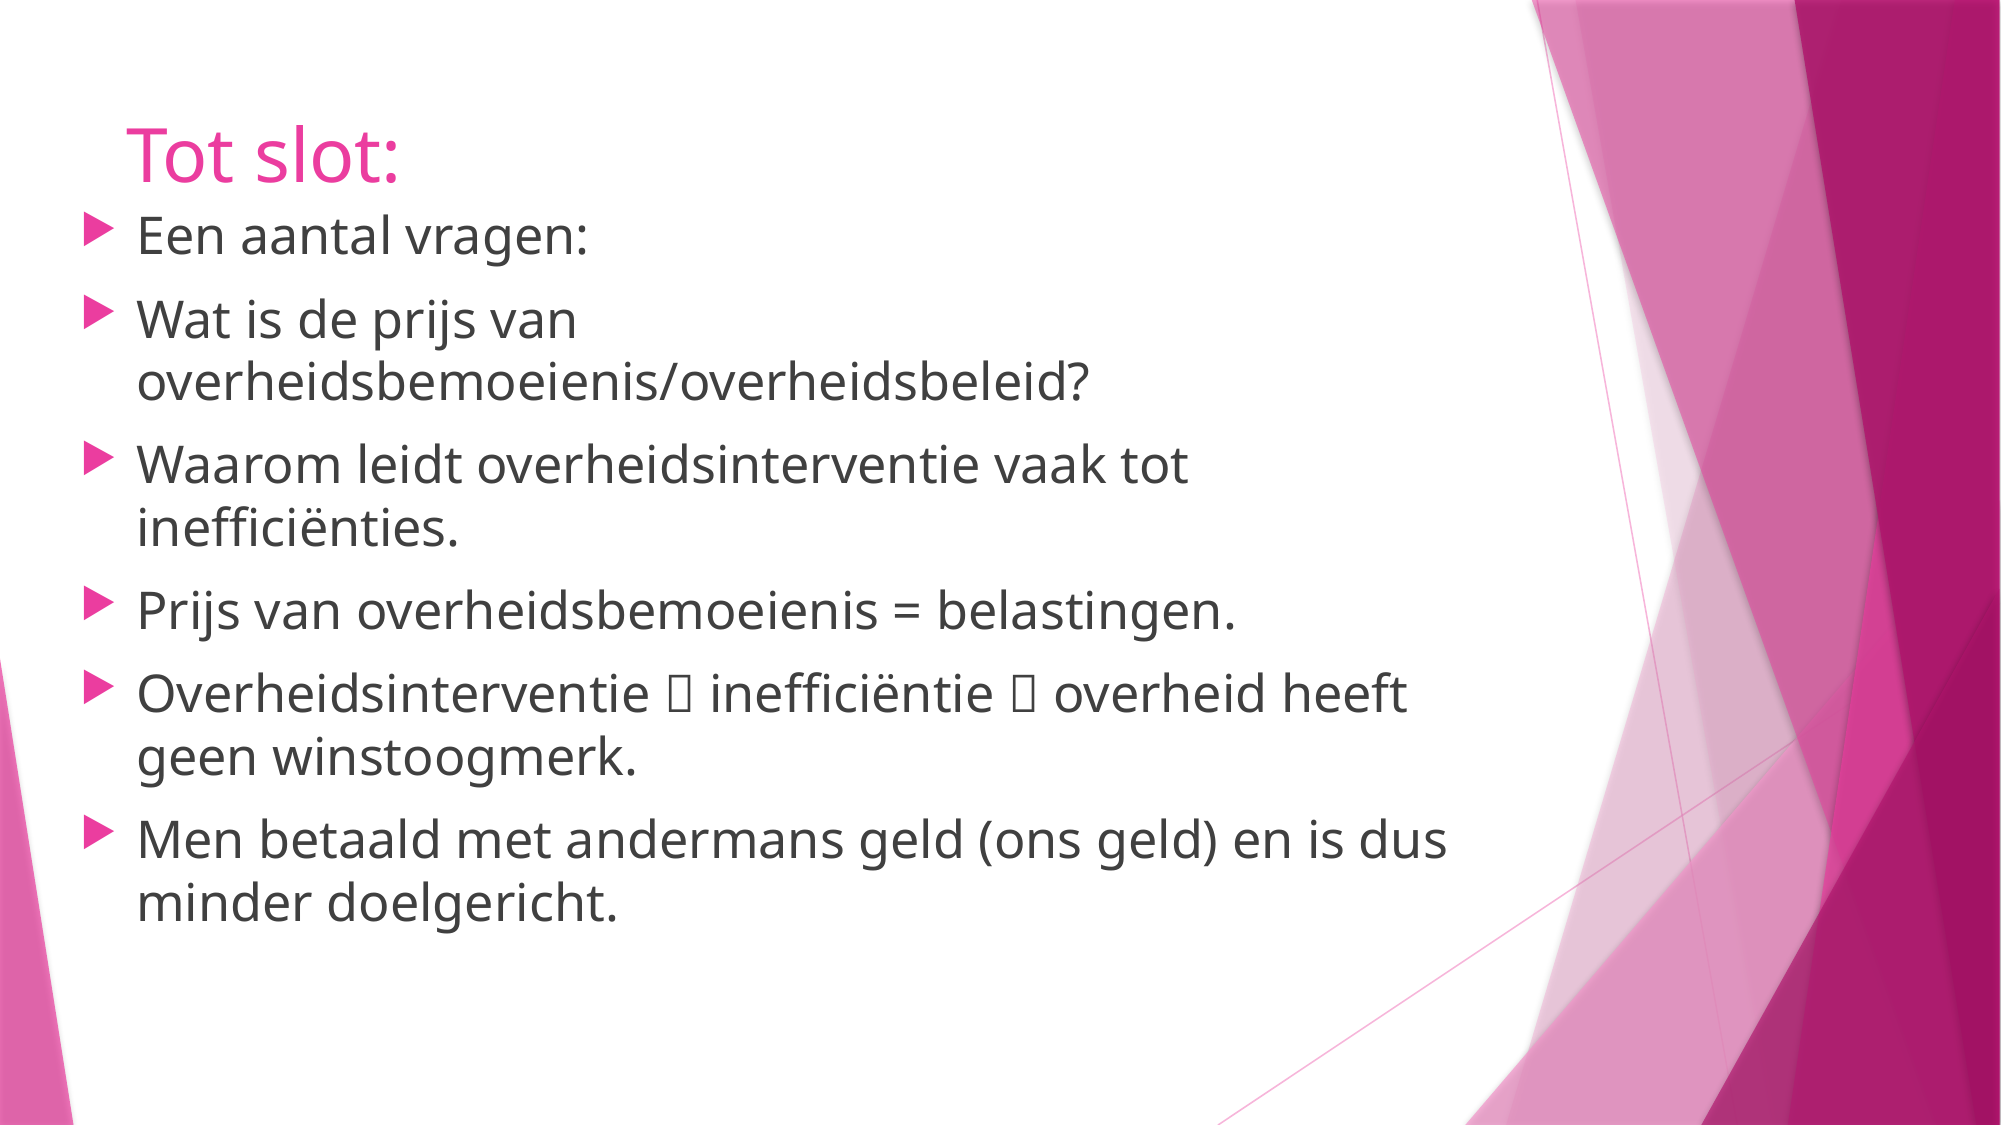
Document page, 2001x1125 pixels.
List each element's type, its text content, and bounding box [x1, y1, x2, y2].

list Een aantal vragen: Wat is de prijs van overheidsbemoeienis/overheidsbeleid? Waarom leidt overheidsinterventie vaak tot inefficiënties. Prijs van overheidsbemoeienis = belastingen. Overheidsinterventie  inefficiëntie  overheid heeft geen winstoogmerk. Men betaald met andermans geld (ons geld) en is dus minder doelgericht. [65, 195, 1522, 992]
title Tot slot: [111, 99, 1522, 195]
